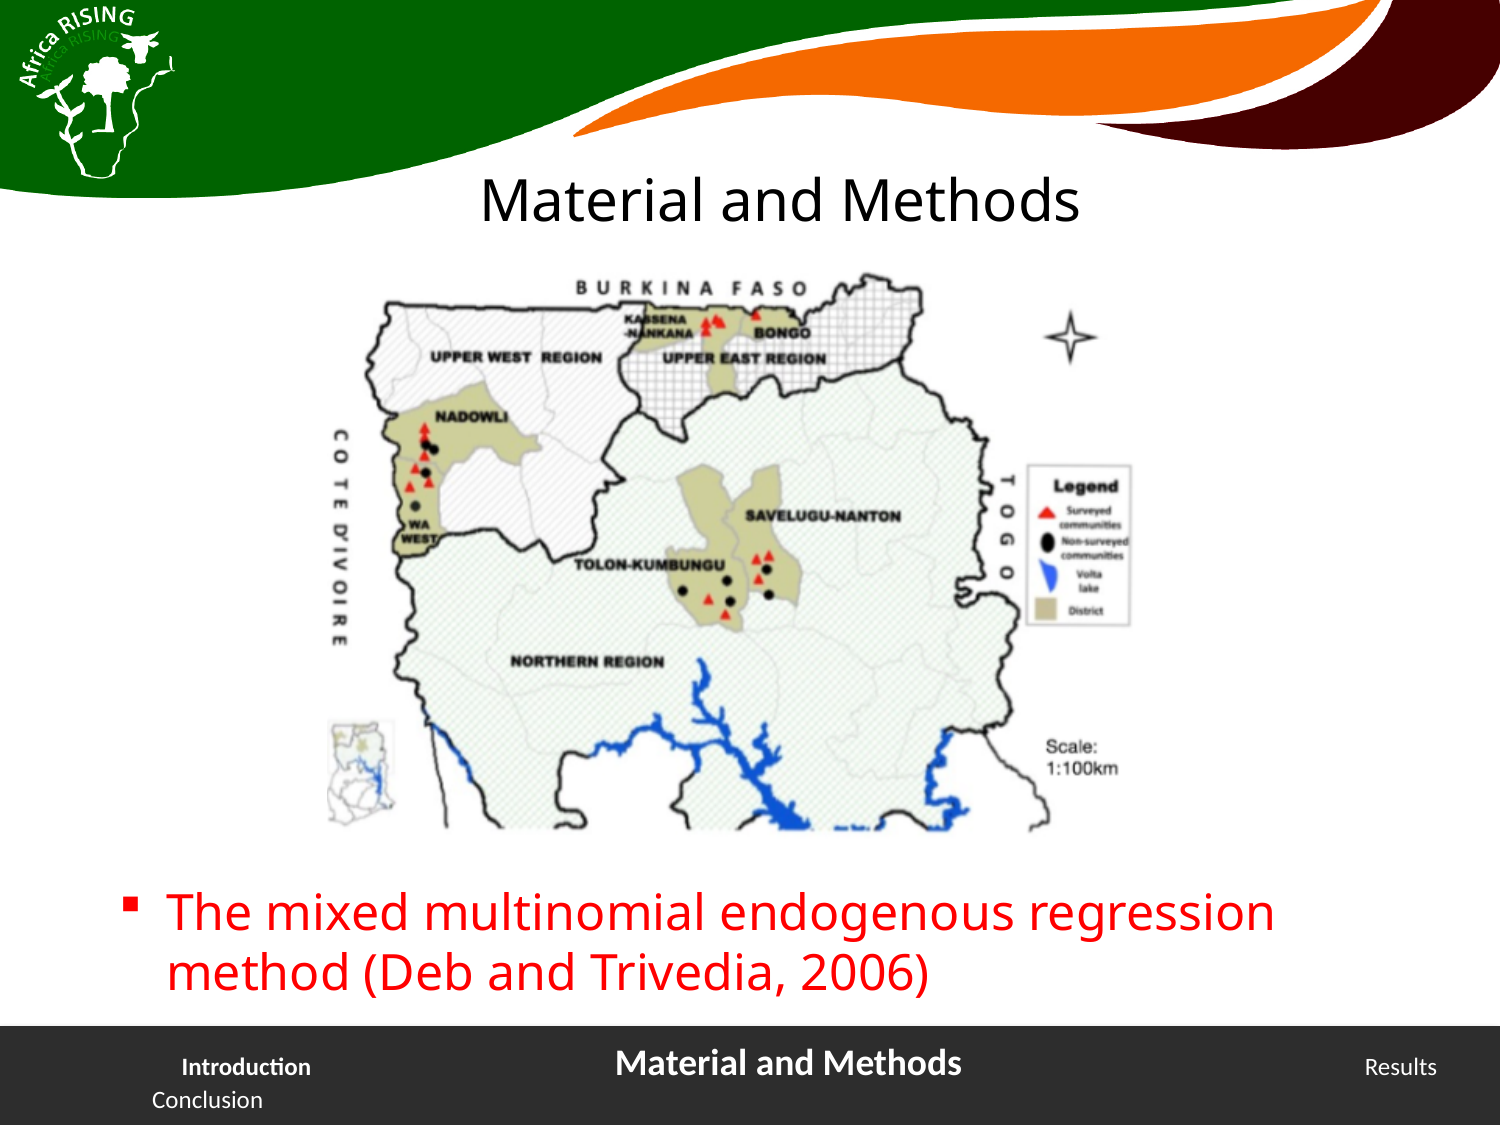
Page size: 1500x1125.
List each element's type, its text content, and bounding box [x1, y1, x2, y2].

title Material and Methods [267, 206, 1144, 245]
text_box The mixed multinomial endogenous regression method (Deb and Trivedia, 2006) [104, 873, 1446, 1009]
picture [0, 0, 1500, 199]
text_box Introduction Material and Methods Results Conclusion [0, 1025, 1500, 1125]
picture [327, 268, 1139, 863]
